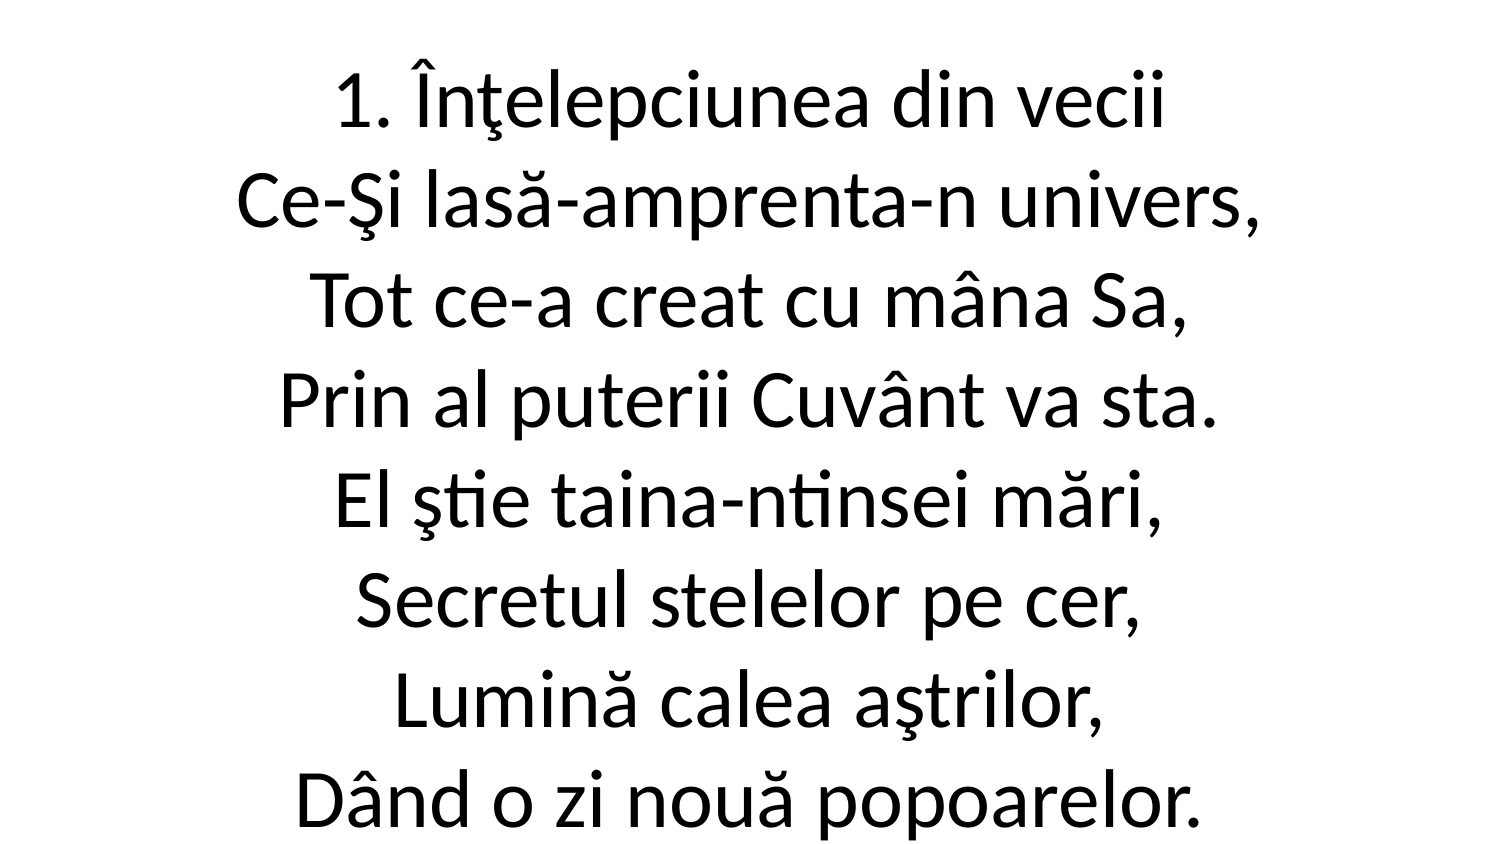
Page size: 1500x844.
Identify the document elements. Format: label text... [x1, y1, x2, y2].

text_box 1. Înţelepciunea din vecii Ce-­Şi lasă­-amprenta-n univers, Tot ce-­a creat cu mâna Sa, Prin al puterii Cuvânt va sta. El ştie taina­-ntinsei mări, Secretul stelelor pe cer, Lumină calea aştrilor, Dând o zi nouă popoarelor. [221, 0, 1279, 844]
